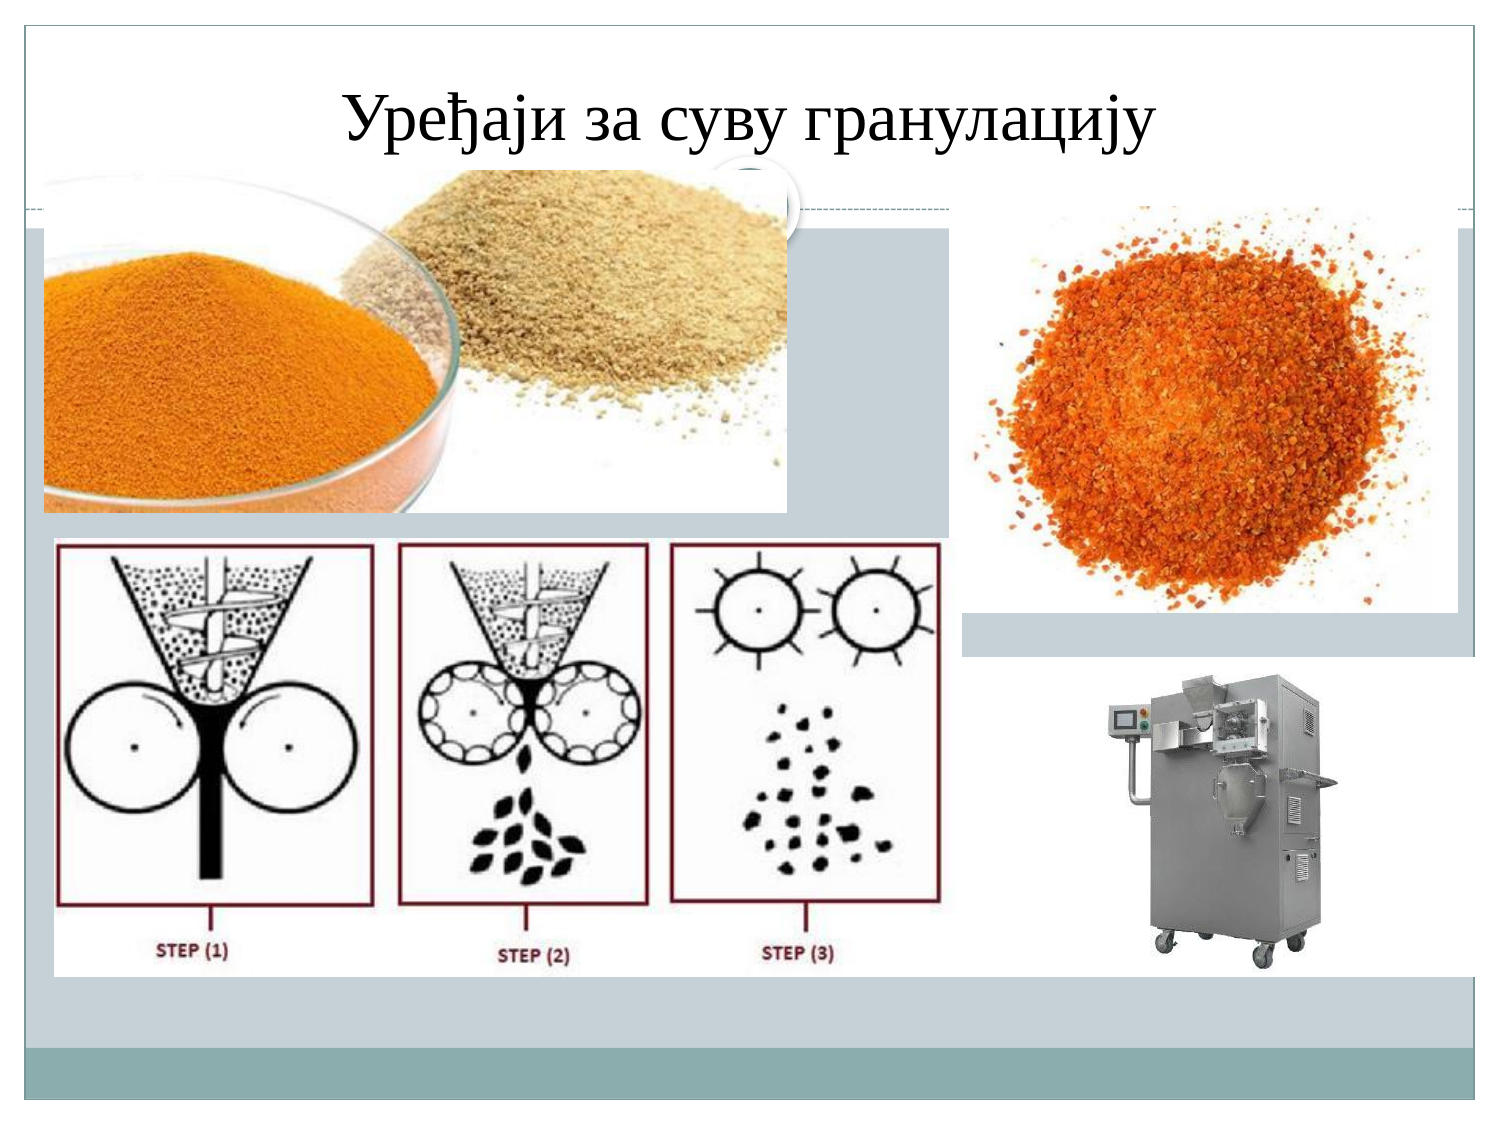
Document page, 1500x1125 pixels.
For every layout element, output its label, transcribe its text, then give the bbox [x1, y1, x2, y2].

title Уређаји за суву гранулацију [49, 37, 1450, 162]
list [43, 169, 787, 513]
picture [54, 206, 1495, 977]
